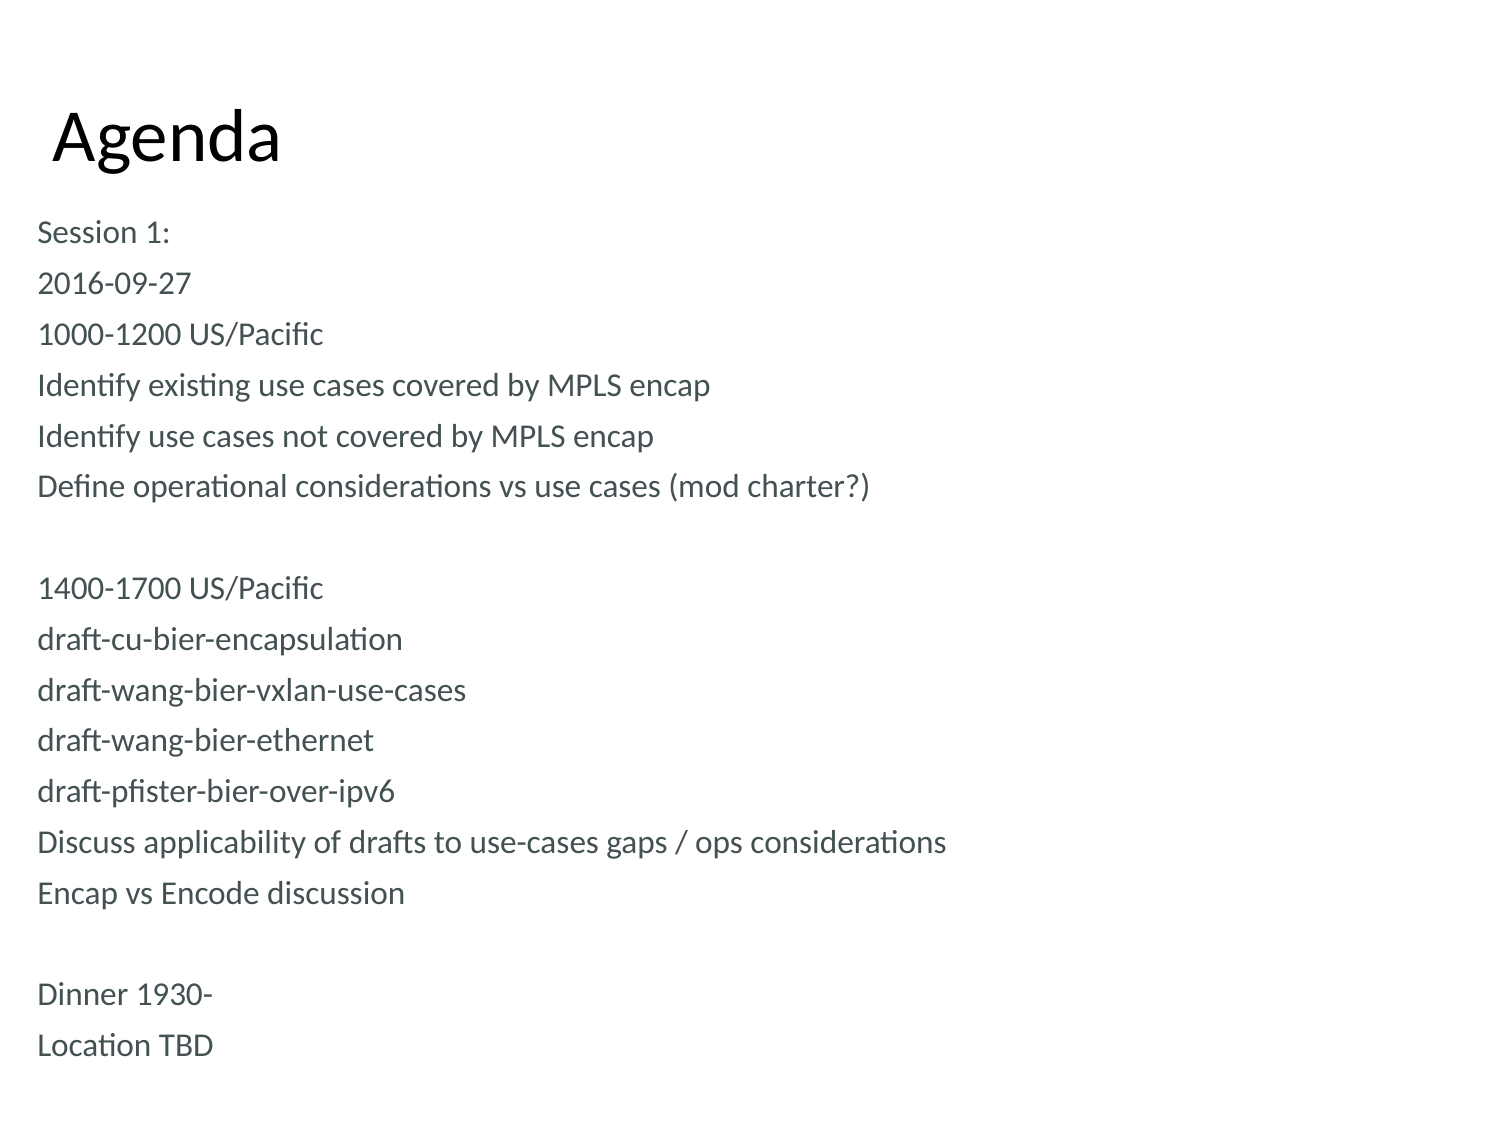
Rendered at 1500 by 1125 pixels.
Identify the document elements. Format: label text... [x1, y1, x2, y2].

title Agenda [37, 70, 1447, 209]
list Session 1: 2016-09-27 1000-1200 US/Pacific Identify existing use cases covered by MPLS encap Identify use cases not covered by MPLS encap Define operational considerations vs use cases (mod charter?) 1400-1700 US/Pacific draft-cu-bier-encapsulation draft-wang-bier-vxlan-use-cases draft-wang-bier-ethernet draft-pfister-bier-over-ipv6 Discuss applicability of drafts to use-cases gaps / ops considerations Encap vs Encode discussion Dinner 1930- Location TBD [22, 220, 1469, 1035]
